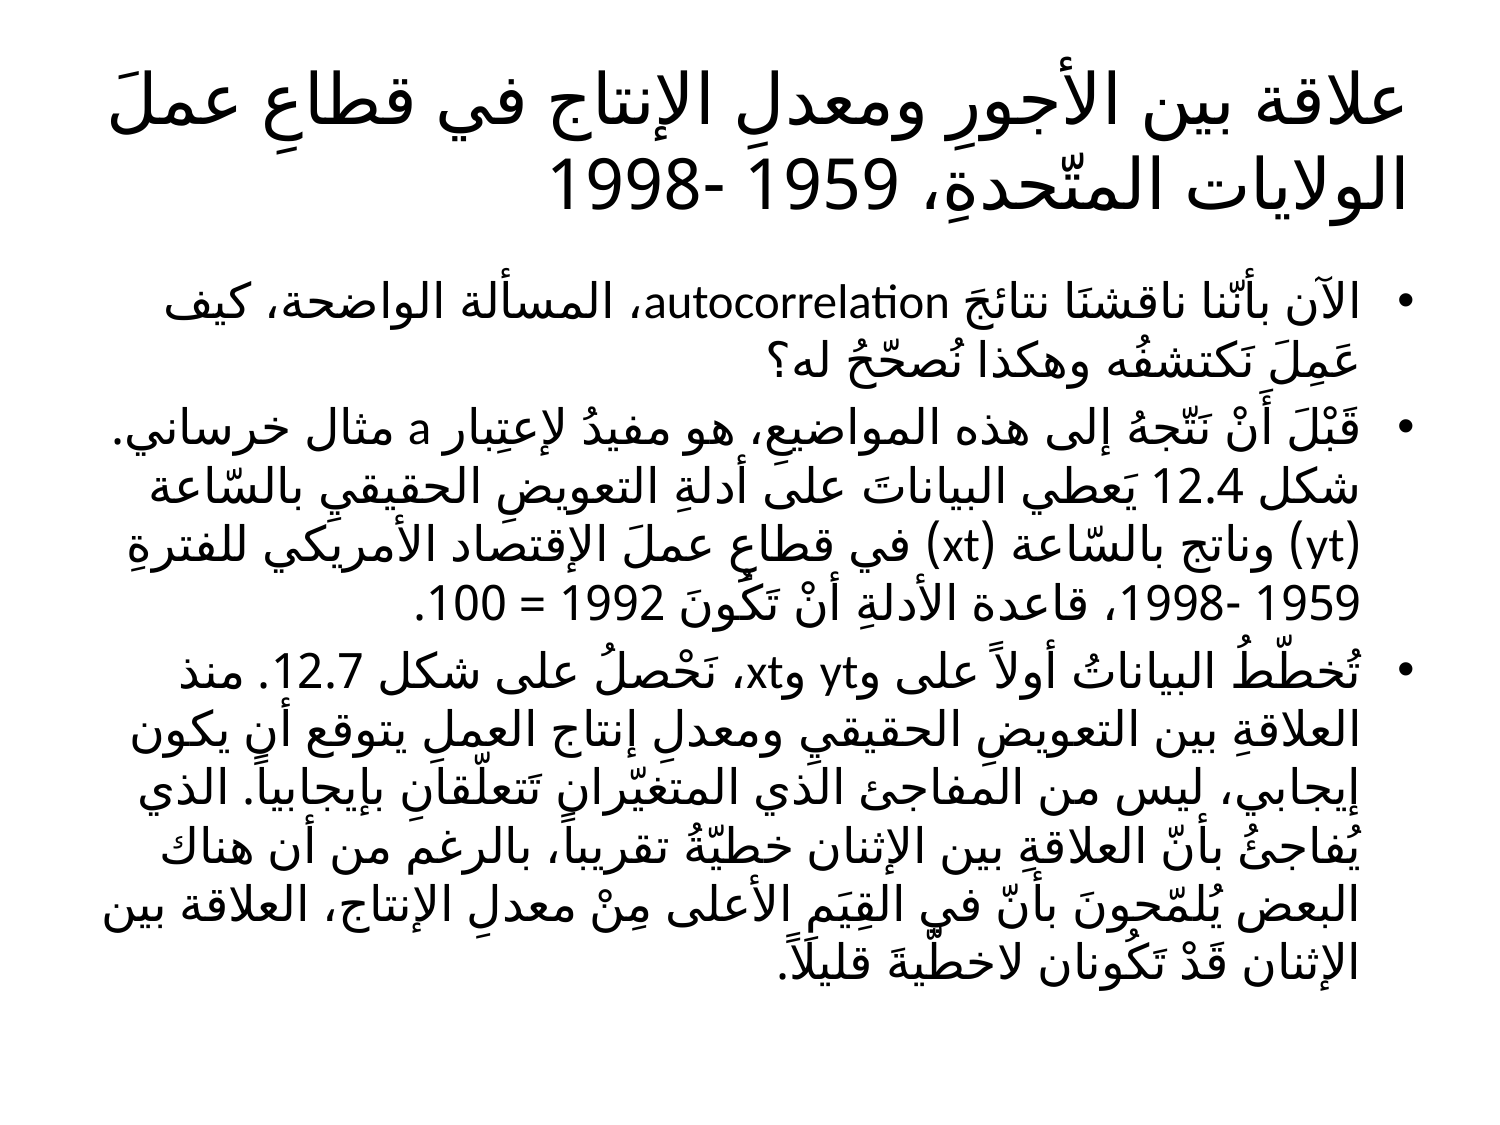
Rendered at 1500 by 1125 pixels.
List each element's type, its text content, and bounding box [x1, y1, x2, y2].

title علاقة بين الأجورِ ومعدلِ الإنتاج في قطاعِ عملَ الولايات المتّحدةِ، 1959 -1998 [75, 45, 1425, 233]
list الآن بأنّنا ناقشنَا نتائجَ autocorrelation، المسألة الواضحة، كيف عَمِلَ نَكتشفُه وهكذا نُصحّحُ له؟ قَبْلَ أَنْ نَتّجهُ إلى هذه المواضيعِ، هو مفيدُ لإعتِبار a مثال خرساني. شكل 12.4 يَعطي البياناتَ على أدلةِ التعويضِ الحقيقيِ بالسّاعة (yt) وناتج بالسّاعة (xt) في قطاعِ عملَ الإقتصاد الأمريكي للفترةِ 1959 -1998، قاعدة الأدلةِ أنْ تَكُونَ 1992 = 100. تُخطّطُ البياناتُ أولاً على وyt وxt، نَحْصلُ على شكل 12.7. منذ العلاقةِ بين التعويضِ الحقيقيِ ومعدلِ إنتاج العملِ يتوقع أن يكون إيجابي، ليس من المفاجئ الذي المتغيّران تَتعلّقانِ بإيجابياً. الذي يُفاجئُ بأنّ العلاقةِ بين الإثنان خطيّةُ تقريباً، بالرغم من أن هناك البعض يُلمّحونَ بأنّ في القِيَمِ الأعلى مِنْ معدلِ الإنتاج، العلاقة بين الإثنان قَدْ تَكُونان لاخطّيةَ قليلاً. [75, 262, 1425, 1005]
